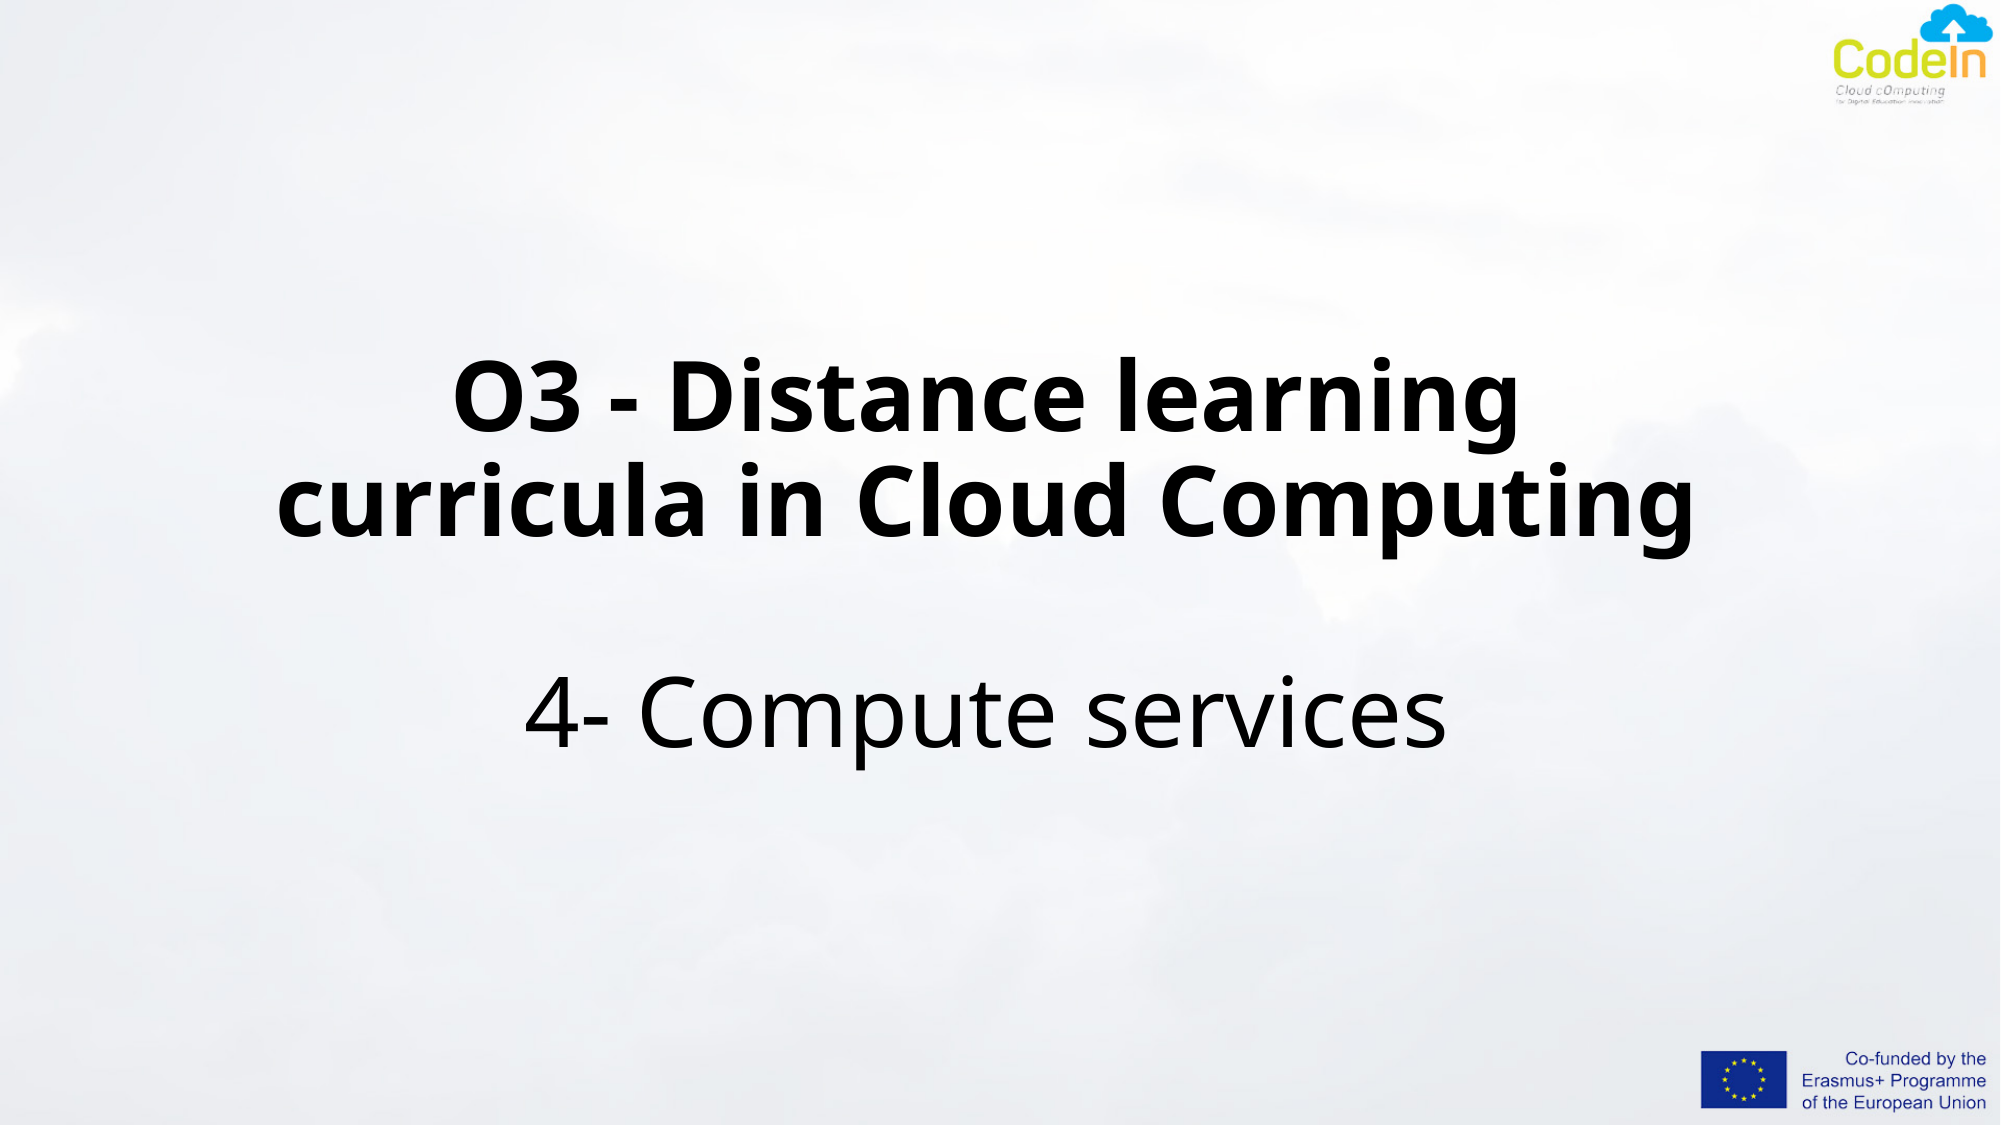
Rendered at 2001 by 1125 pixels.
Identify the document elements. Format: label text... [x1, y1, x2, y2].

title O3 - Distance learning curricula in Cloud Computing 4- Compute services [237, 273, 1737, 776]
picture [0, 0, 2001, 1125]
